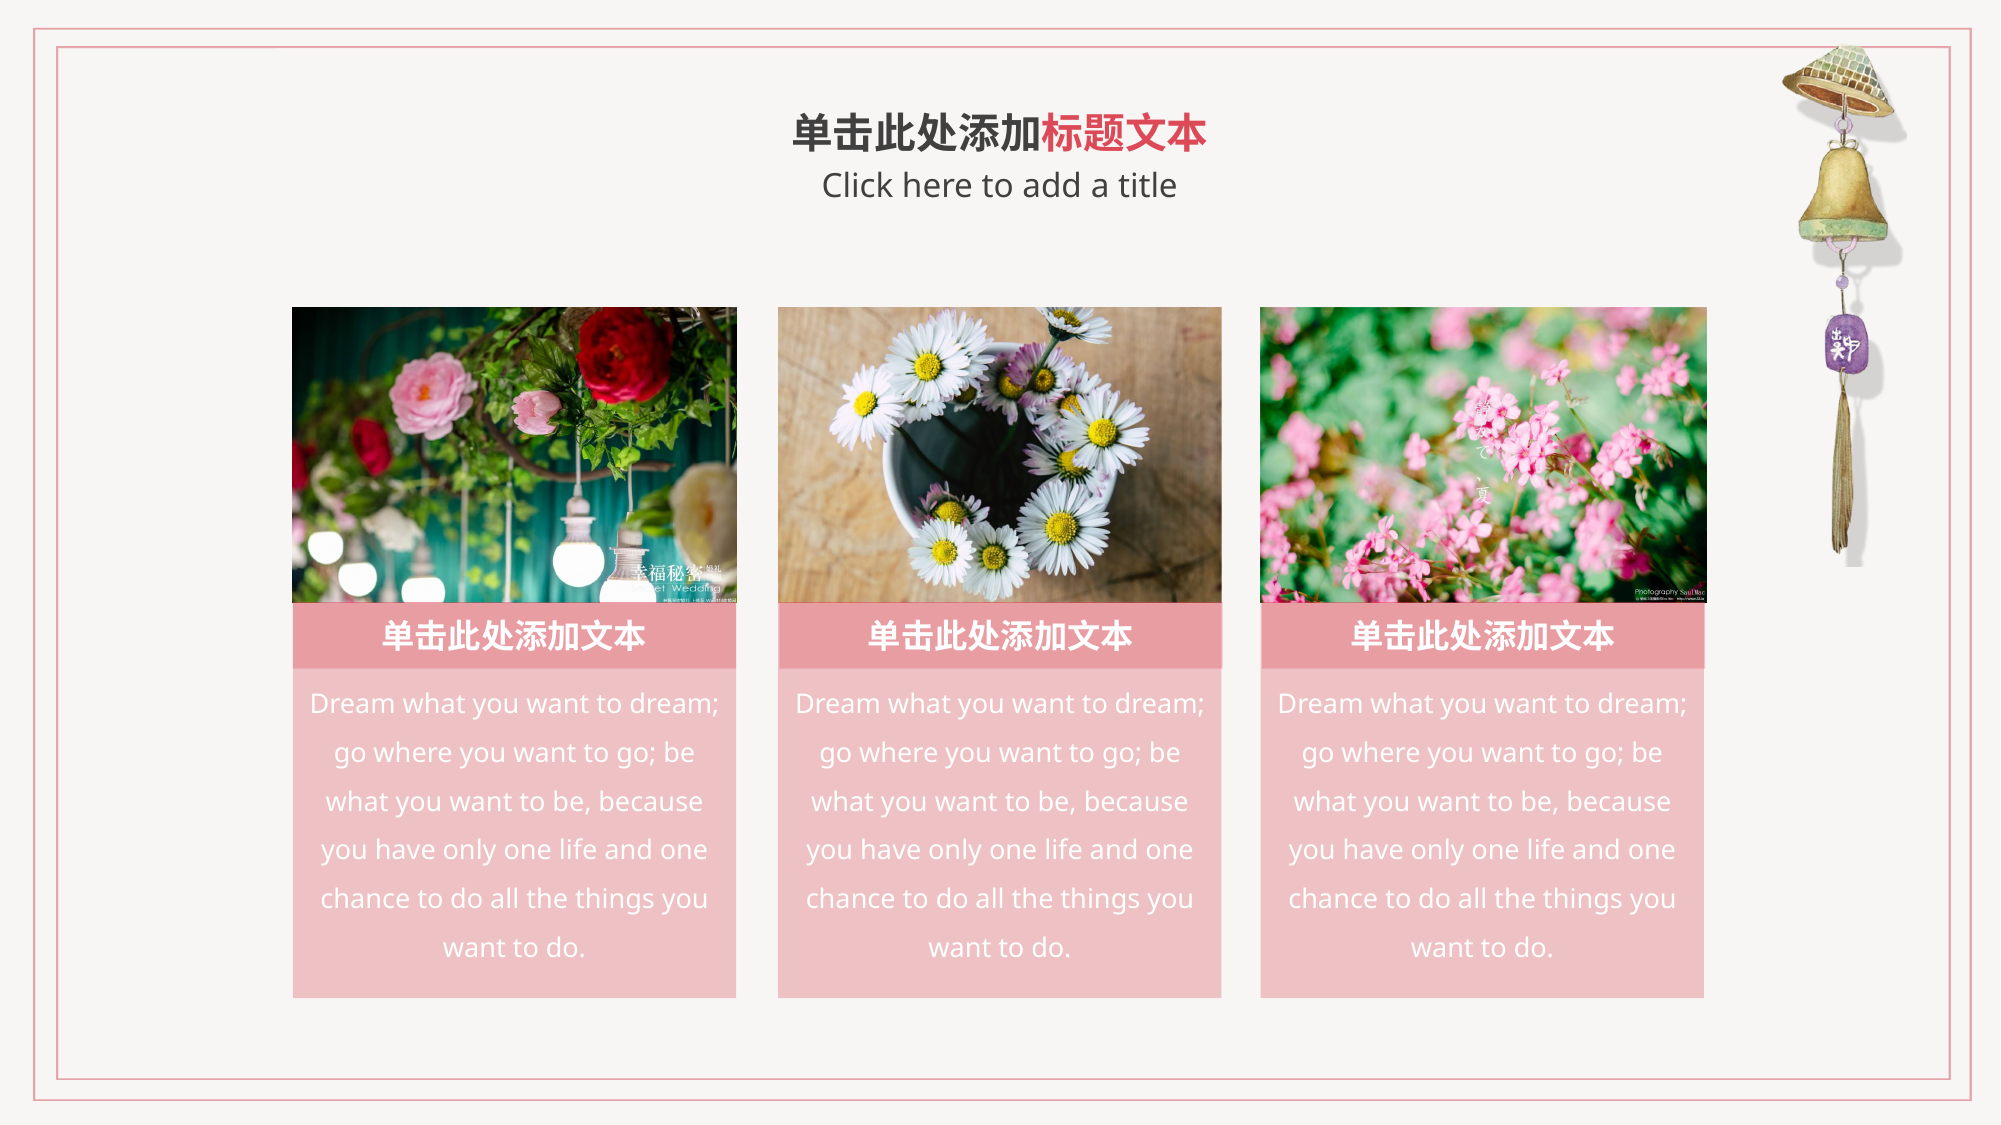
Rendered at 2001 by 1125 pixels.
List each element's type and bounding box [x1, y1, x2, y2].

picture [0, 0, 2000, 1125]
text_box [778, 602, 1223, 999]
text_box [292, 602, 737, 999]
text_box [1260, 602, 1706, 999]
